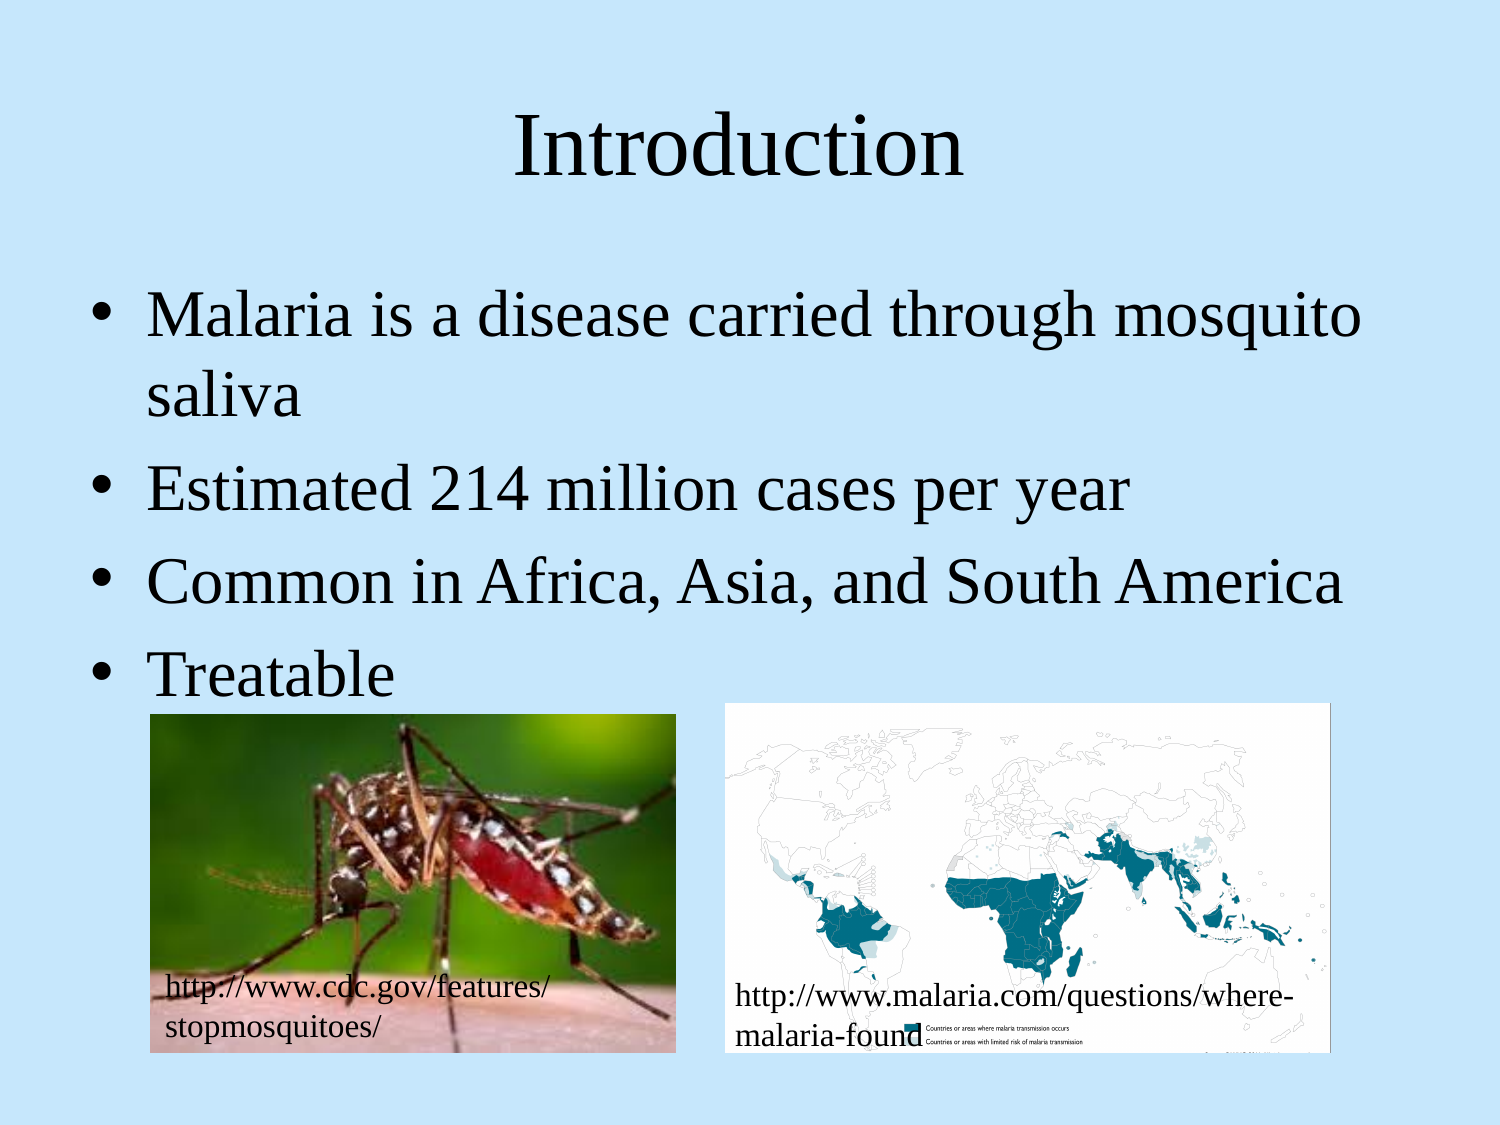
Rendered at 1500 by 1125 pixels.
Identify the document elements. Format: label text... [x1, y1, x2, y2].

picture [724, 702, 1332, 1053]
title Introduction [75, 45, 1425, 233]
list Malaria is a disease carried through mosquito saliva Estimated 214 million cases per year Common in Africa, Asia, and South America Treatable [75, 262, 1425, 1005]
picture [149, 714, 677, 1053]
